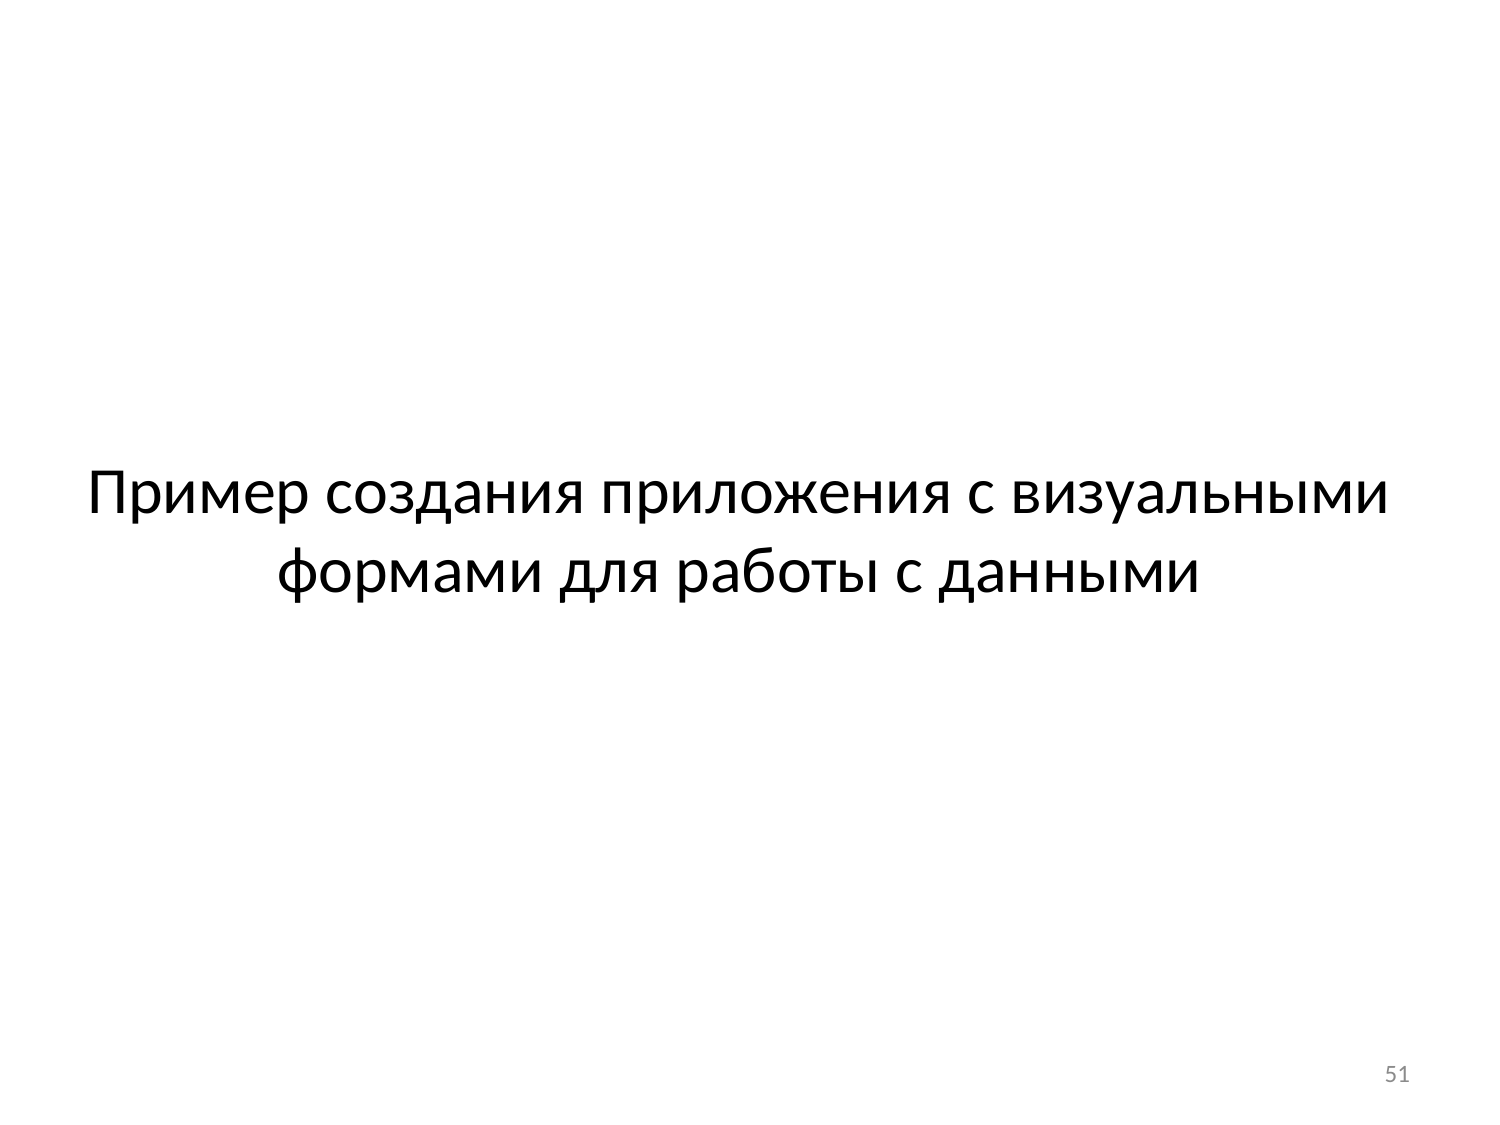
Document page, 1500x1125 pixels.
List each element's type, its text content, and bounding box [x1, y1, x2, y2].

title Пример создания приложения с визуальными формами для работы с данными [64, 432, 1415, 621]
slide_number 51 [1074, 1042, 1425, 1103]
